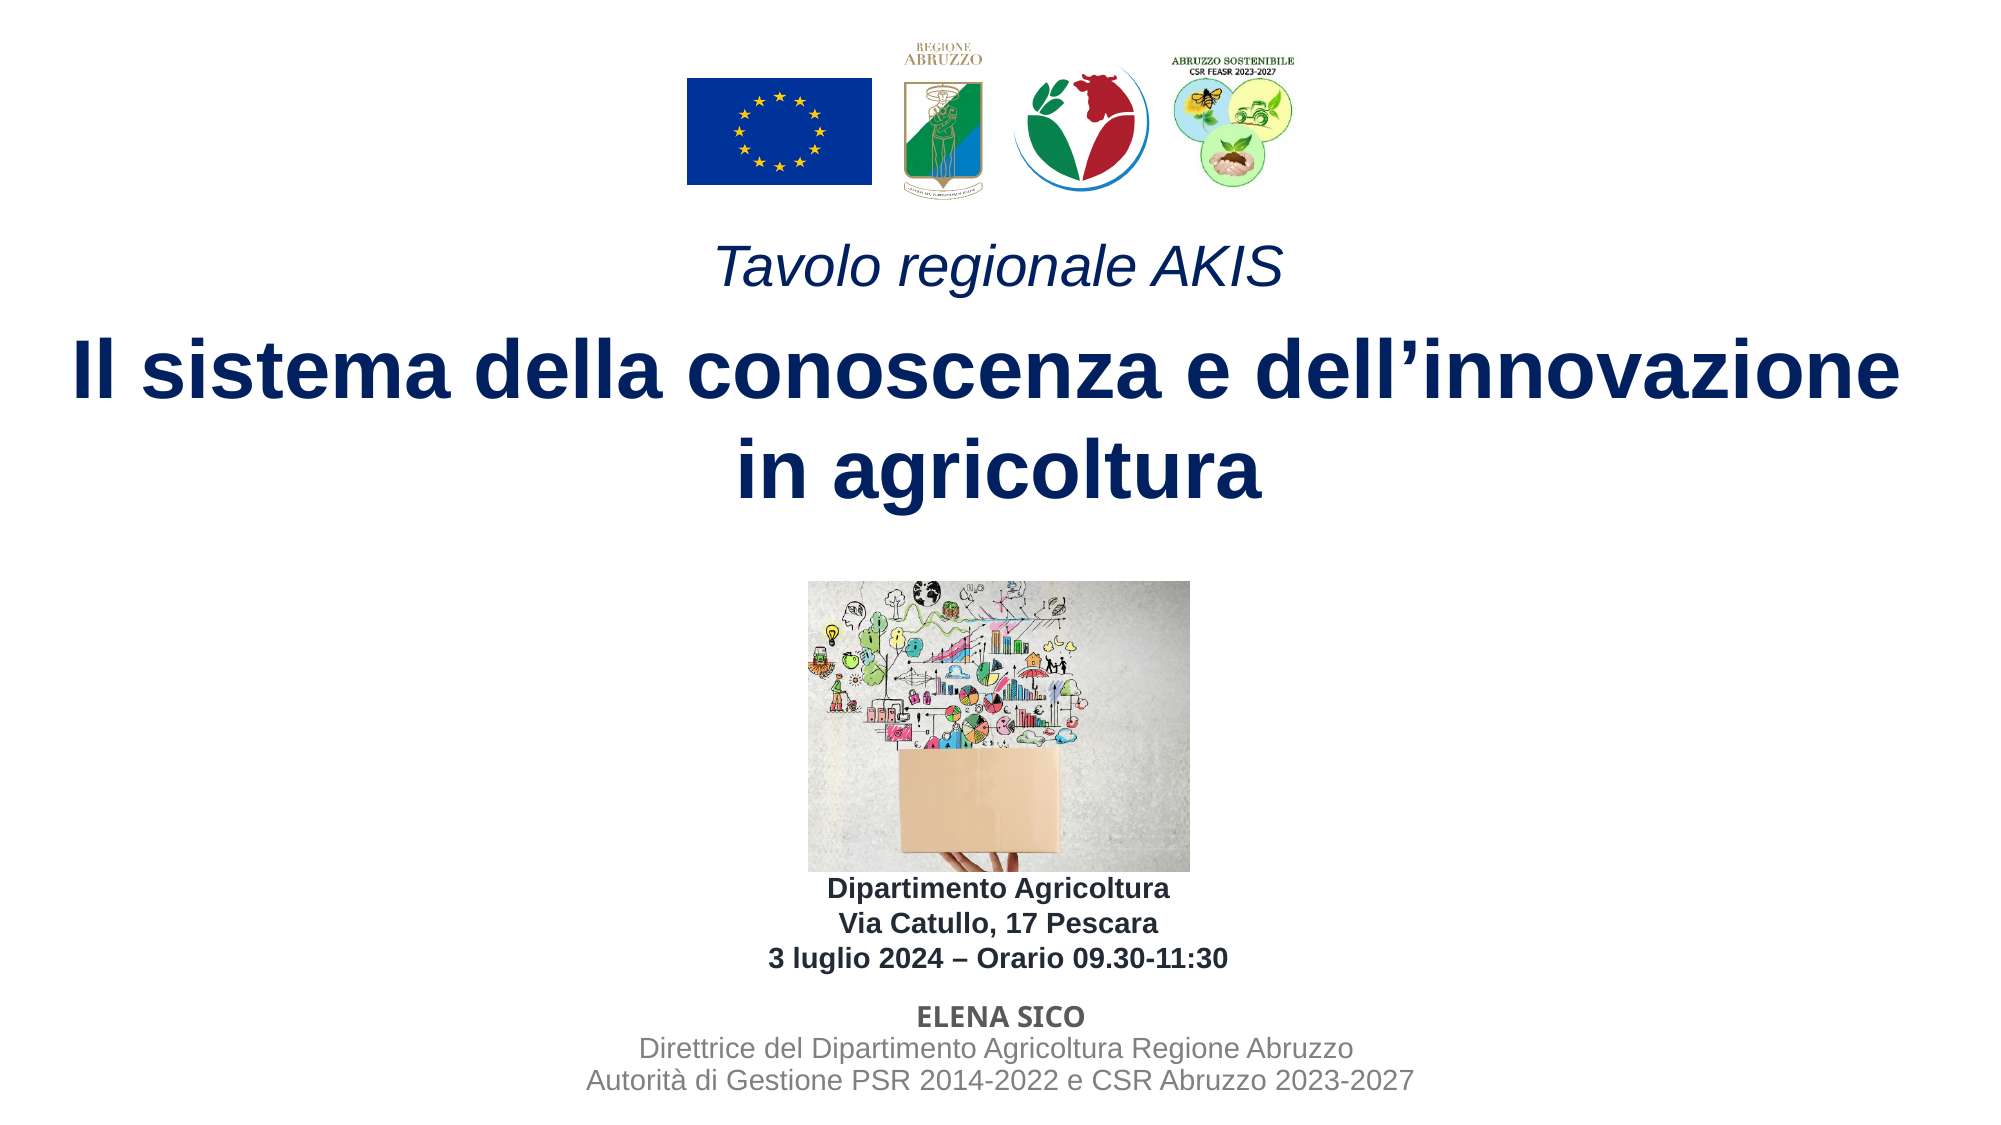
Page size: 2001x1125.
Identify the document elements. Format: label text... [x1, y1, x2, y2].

text_box Tavolo regionale AKIS Il sistema della conoscenza e dell’innovazione in agricoltura [0, 220, 1998, 523]
picture [808, 581, 1190, 872]
text_box Dipartimento Agricoltura Via Catullo, 17 Pescara 3 luglio 2024 – Orario 09.30-11:30 [0, 862, 1998, 982]
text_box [687, 34, 1313, 212]
text_box ELENA SICO Direttrice del Dipartimento Agricoltura Regione Abruzzo Autorità di Gestione PSR 2014-2022 e CSR Abruzzo 2023-2027 [1, 994, 2000, 1125]
